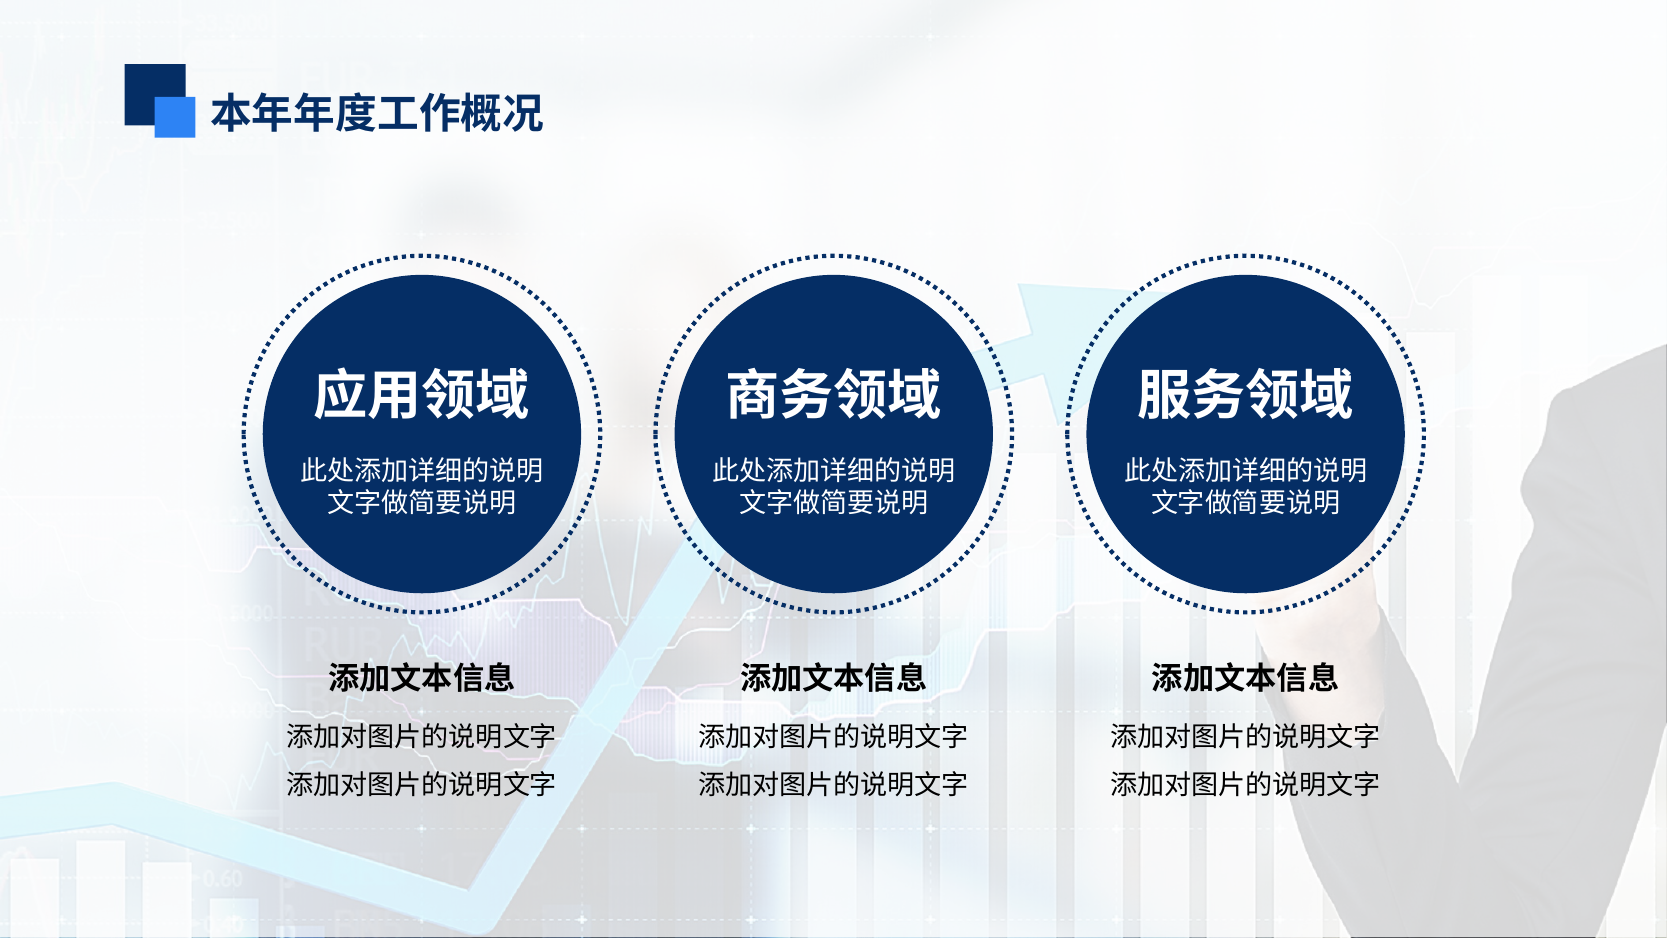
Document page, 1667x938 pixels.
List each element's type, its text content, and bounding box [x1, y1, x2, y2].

text_box 服务领域 此处添加详细的说明文字做简要说明 [1106, 352, 1385, 526]
text_box 本年年度工作概况 [195, 78, 574, 144]
text_box 添加文本信息 添加对图片的说明文字添加对图片的说明文字 [673, 650, 994, 835]
text_box 添加文本信息 添加对图片的说明文字添加对图片的说明文字 [261, 650, 583, 835]
text_box [1065, 253, 1427, 615]
text_box [653, 253, 1015, 615]
text_box [123, 62, 188, 127]
text_box [241, 253, 603, 615]
text_box 商务领域 此处添加详细的说明文字做简要说明 [694, 352, 973, 526]
text_box 应用领域 此处添加详细的说明文字做简要说明 [283, 352, 561, 526]
text_box [153, 95, 197, 140]
text_box 添加文本信息 添加对图片的说明文字添加对图片的说明文字 [1085, 650, 1406, 835]
